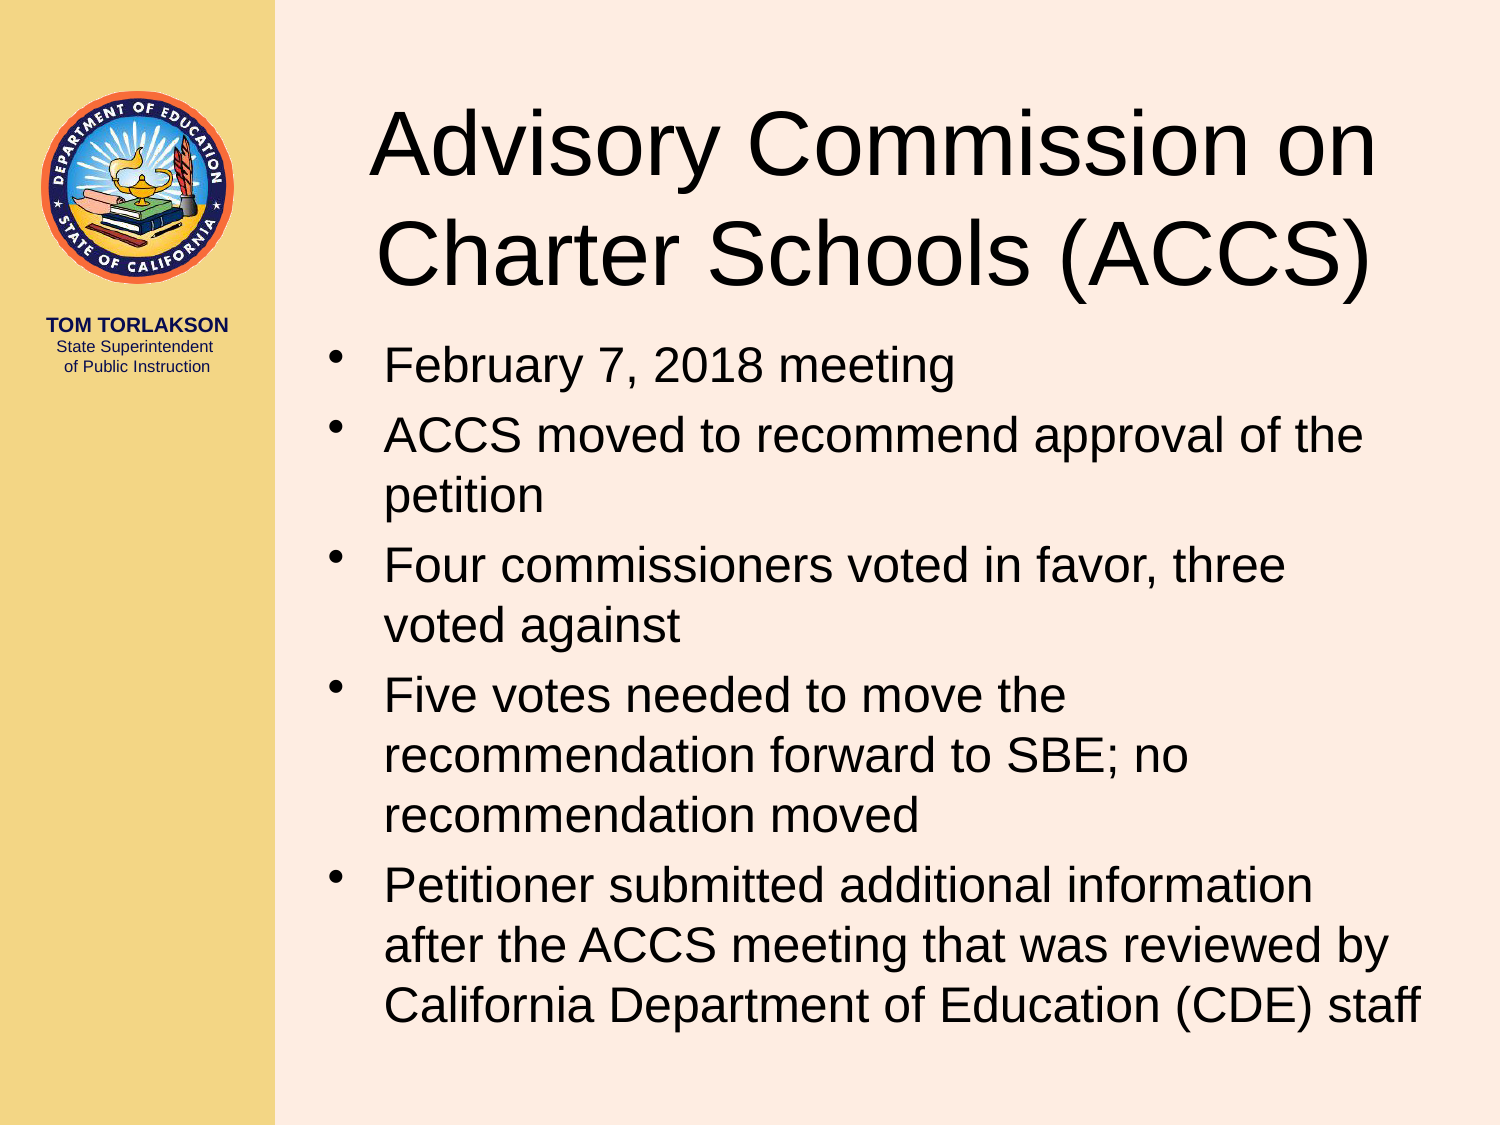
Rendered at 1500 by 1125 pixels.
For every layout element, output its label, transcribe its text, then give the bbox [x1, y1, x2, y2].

picture [24, 74, 250, 300]
title Advisory Commission on Charter Schools (ACCS) [312, 99, 1438, 288]
list February 7, 2018 meeting ACCS moved to recommend approval of the petition Four commissioners voted in favor, three voted against Five votes needed to move the recommendation forward to SBE; no recommendation moved Petitioner submitted additional information after the ACCS meeting that was reviewed by California Department of Education (CDE) staff [312, 324, 1438, 1000]
